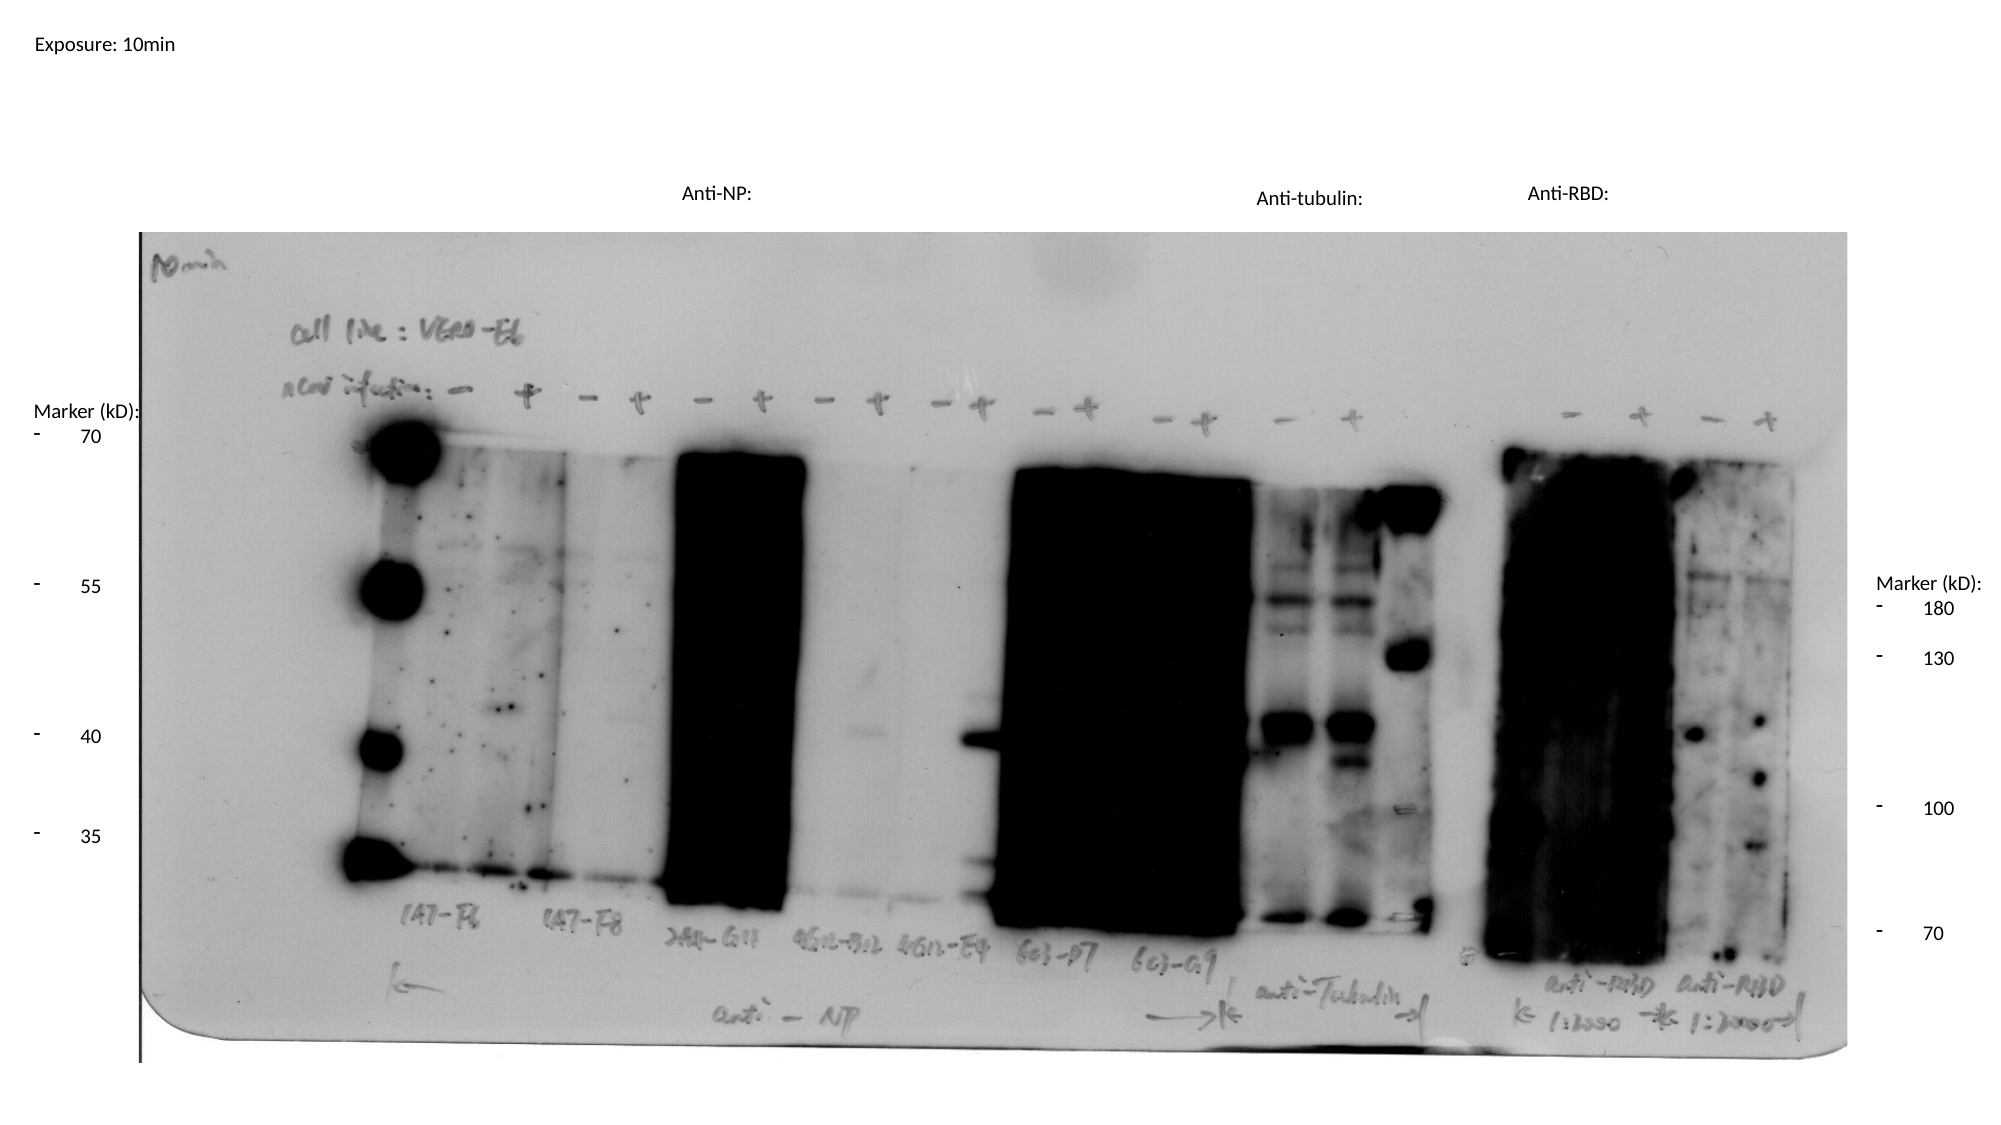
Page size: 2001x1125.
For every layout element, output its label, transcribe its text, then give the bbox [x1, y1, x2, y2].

text_box Marker (kD): 70 55 40 35 [18, 390, 138, 855]
text_box Exposure: 10min [19, 23, 191, 64]
subtitle Anti-NP: [667, 0, 875, 232]
text_box Marker (kD): 180 130 100 70 [1861, 562, 2000, 952]
text_box Anti-RBD: [1512, 172, 1675, 213]
picture [138, 232, 1848, 1063]
text_box Anti-tubulin: [1241, 177, 1404, 218]
